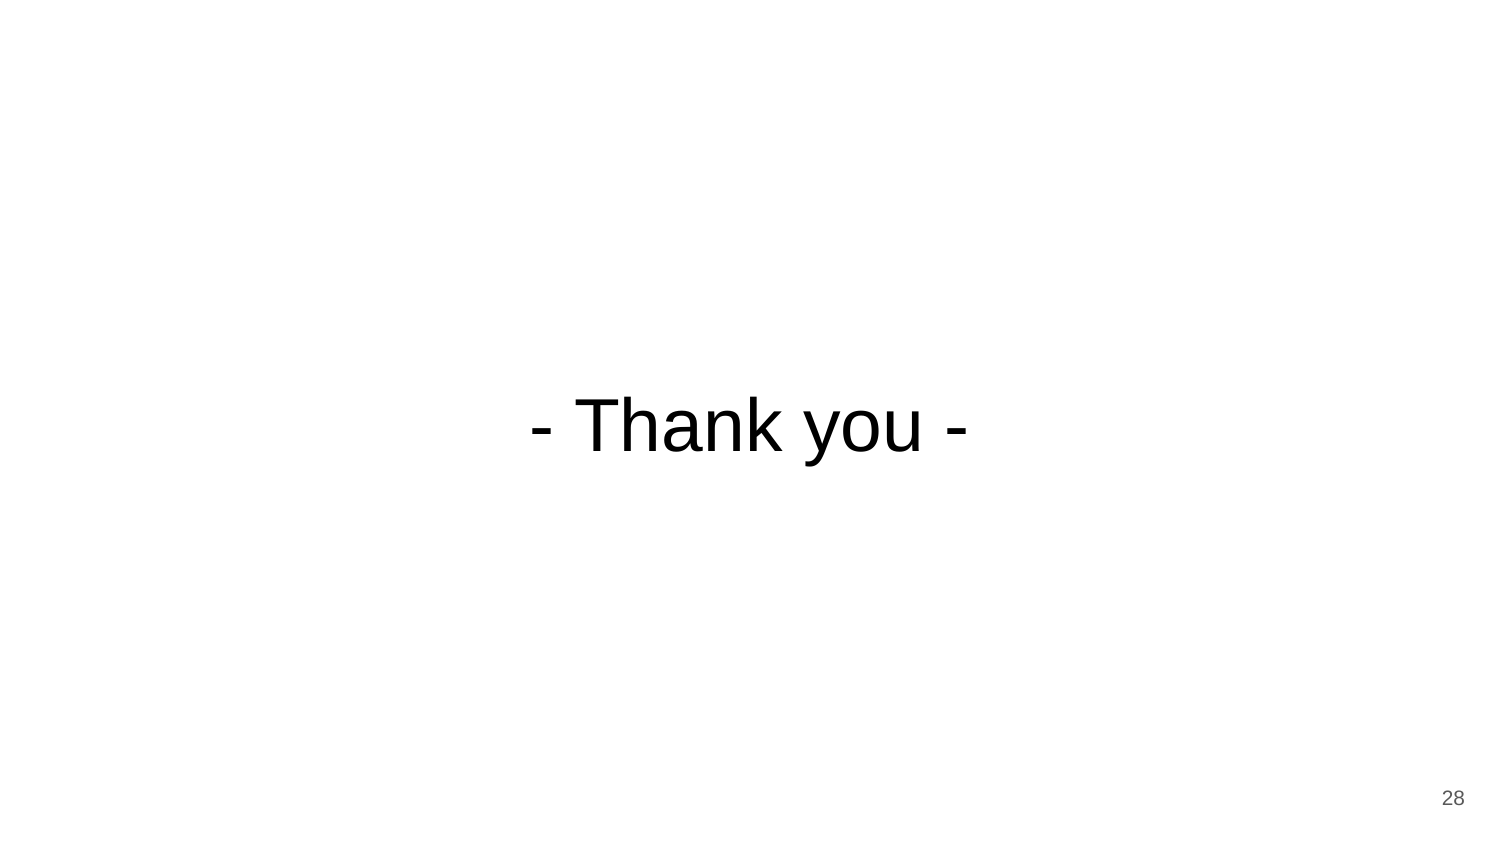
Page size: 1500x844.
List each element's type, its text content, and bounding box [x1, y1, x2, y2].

title - Thank you - [51, 352, 1449, 491]
slide_number 28 [1389, 764, 1480, 830]
